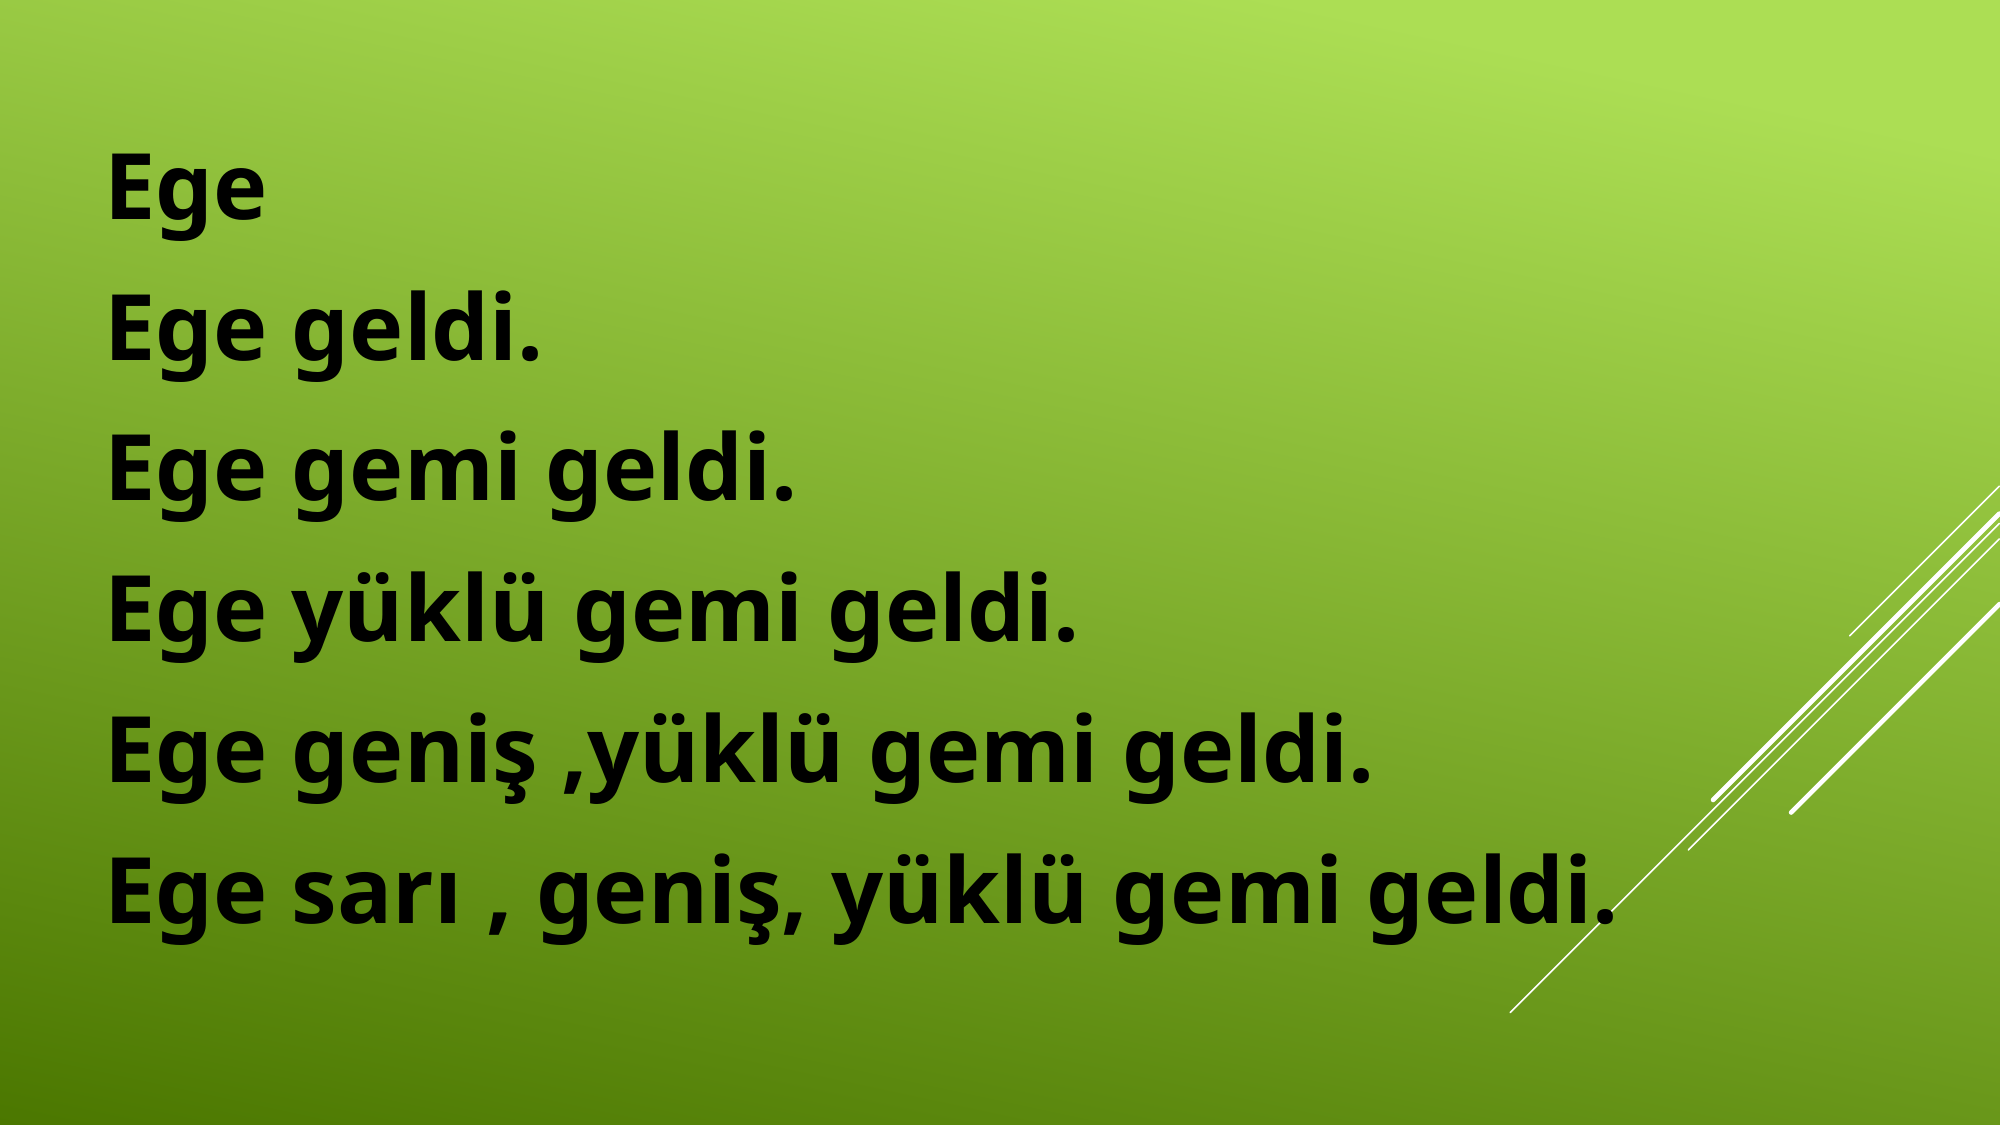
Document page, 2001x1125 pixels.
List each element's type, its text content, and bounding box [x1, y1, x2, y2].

list Ege Ege geldi. Ege gemi geldi. Ege yüklü gemi geldi. Ege geniş ,yüklü gemi geldi. Ege sarı , geniş, yüklü gemi geldi. [89, 60, 1773, 1010]
